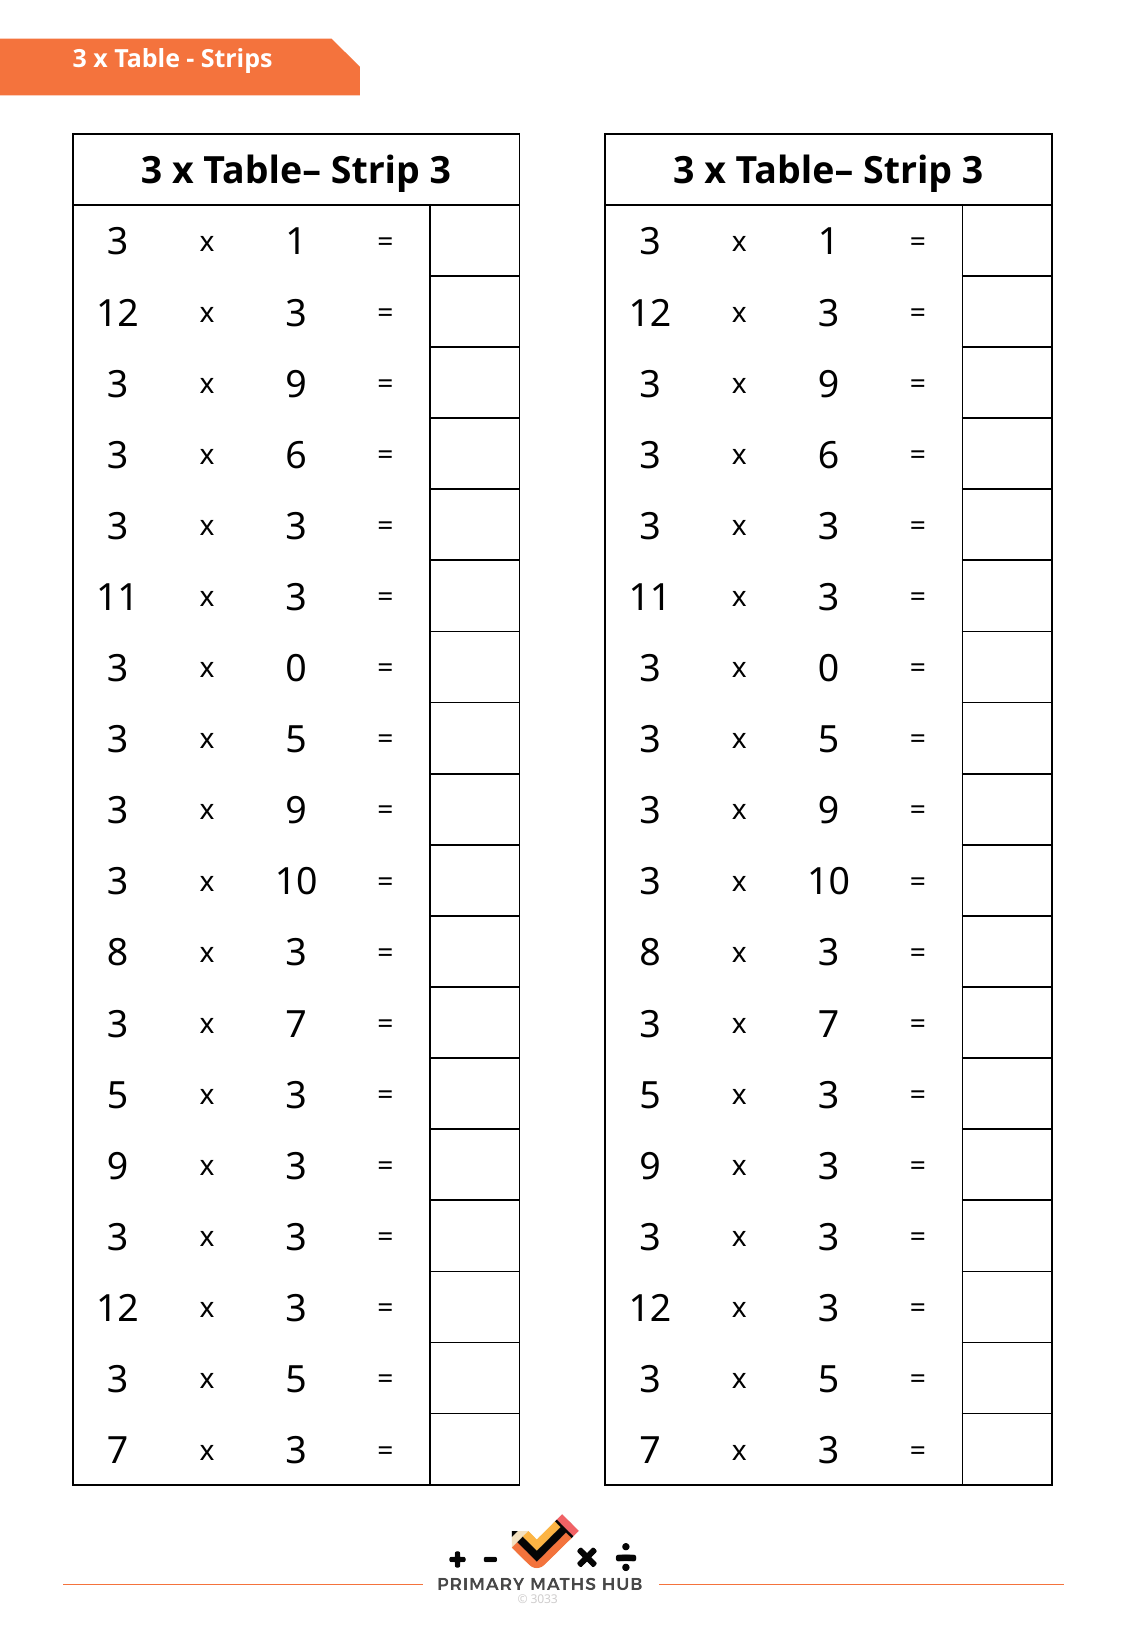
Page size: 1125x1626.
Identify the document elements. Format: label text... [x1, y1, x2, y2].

table_cell 12 [606, 276, 695, 347]
table_cell 3 [784, 1414, 873, 1484]
table_cell x [695, 987, 784, 1058]
table_cell [963, 632, 1051, 702]
table_cell 3 [252, 1414, 341, 1484]
table_cell 3 [74, 987, 162, 1058]
table_cell 9 [606, 1129, 695, 1200]
table_cell 8 [606, 916, 695, 987]
table_cell 11 [606, 560, 695, 631]
table_cell [963, 206, 1051, 275]
table_cell [431, 1343, 519, 1413]
table_cell = [341, 418, 429, 489]
table_cell x [695, 845, 784, 916]
table_cell x [162, 1343, 252, 1414]
table_cell [431, 348, 519, 417]
table_cell [963, 1343, 1051, 1413]
table_cell [963, 703, 1051, 773]
table_cell 3 [252, 560, 341, 631]
table_cell 3 [784, 916, 873, 987]
table_cell 3 [606, 347, 695, 418]
table_cell 3 [606, 703, 695, 774]
table_cell = [873, 489, 962, 560]
table_cell = [873, 347, 962, 418]
table_cell [963, 1059, 1051, 1128]
table_cell = [873, 631, 962, 703]
table_cell 9 [252, 774, 341, 845]
table_cell 6 [252, 418, 341, 489]
table_cell = [341, 1058, 429, 1129]
table_cell = [341, 560, 429, 631]
table_cell 5 [606, 1058, 695, 1129]
table_cell 10 [784, 845, 873, 916]
table_cell x [695, 1271, 784, 1343]
table_cell x [162, 1200, 252, 1271]
table_cell 5 [252, 1343, 341, 1414]
table_cell x [162, 987, 252, 1058]
table_cell x [695, 489, 784, 560]
table_cell x [695, 1129, 784, 1200]
table_cell = [873, 1200, 962, 1271]
table_cell 3 [252, 1058, 341, 1129]
table_cell x [695, 631, 784, 703]
table_cell [963, 1414, 1051, 1484]
table_cell [431, 1414, 519, 1484]
table_cell [963, 561, 1051, 631]
table_cell 3 [784, 560, 873, 631]
table_cell x [162, 347, 252, 418]
table_cell [431, 988, 519, 1057]
table_cell 3 [606, 631, 695, 703]
table_cell 7 [252, 987, 341, 1058]
table_cell = [341, 1129, 429, 1200]
table_cell x [695, 916, 784, 987]
table_cell x [162, 418, 252, 489]
table_cell [963, 1272, 1051, 1342]
table_cell 9 [74, 1129, 162, 1200]
table_cell 1 [784, 206, 873, 276]
table_cell = [341, 489, 429, 560]
table_cell 12 [74, 276, 162, 347]
table_cell 3 [784, 276, 873, 347]
table_cell 1 [252, 206, 341, 276]
table_cell [431, 632, 519, 702]
table_cell 3 [784, 1129, 873, 1200]
table_cell x [162, 916, 252, 987]
table_cell 5 [252, 703, 341, 774]
table_cell = [873, 1343, 962, 1414]
table_cell x [695, 206, 784, 276]
table_cell [431, 277, 519, 346]
table_cell 9 [252, 347, 341, 418]
table_cell = [341, 1200, 429, 1271]
table_cell = [341, 276, 429, 347]
table_cell = [341, 347, 429, 418]
table_header 3 x Table– Strip 3 [606, 135, 1051, 204]
table_cell 12 [74, 1271, 162, 1343]
table_cell = [873, 774, 962, 845]
table_cell [431, 1201, 519, 1271]
table_cell = [341, 916, 429, 987]
table_cell 3 [74, 703, 162, 774]
table_cell = [341, 1343, 429, 1414]
text_box 3 x Table - Strips [0, 37, 361, 97]
table_cell x [162, 774, 252, 845]
table_cell 3 [74, 631, 162, 703]
table_cell x [695, 347, 784, 418]
table_cell 7 [74, 1414, 162, 1484]
table_cell x [695, 1058, 784, 1129]
table_cell 3 [74, 418, 162, 489]
table_cell [963, 917, 1051, 986]
table_cell [963, 419, 1051, 488]
table_cell [963, 348, 1051, 417]
table_cell [431, 1272, 519, 1342]
table_cell 3 [784, 1200, 873, 1271]
table_cell = [873, 560, 962, 631]
table_cell [963, 775, 1051, 844]
table_cell 3 [252, 916, 341, 987]
table_cell [431, 206, 519, 275]
table_cell = [873, 418, 962, 489]
table_cell x [162, 276, 252, 347]
table_cell 0 [784, 631, 873, 703]
table_cell x [162, 1129, 252, 1200]
table_cell 6 [784, 418, 873, 489]
table_cell 3 [606, 1200, 695, 1271]
table_cell x [162, 1058, 252, 1129]
table_cell x [695, 703, 784, 774]
table_cell 3 [252, 1271, 341, 1343]
table_cell = [341, 845, 429, 916]
table_cell [963, 846, 1051, 915]
table_cell [431, 846, 519, 915]
table_cell = [341, 1271, 429, 1343]
table_cell = [341, 774, 429, 845]
table_cell 3 [252, 489, 341, 560]
table_cell 11 [74, 560, 162, 631]
table_header 3 x Table– Strip 3 [74, 135, 519, 204]
table_cell [431, 1059, 519, 1128]
table_cell x [695, 418, 784, 489]
table_cell x [695, 774, 784, 845]
table_cell 5 [784, 1343, 873, 1414]
table_cell = [873, 845, 962, 916]
table_cell [431, 1130, 519, 1199]
table_cell [431, 490, 519, 559]
table_cell = [873, 1271, 962, 1343]
table_cell = [873, 1129, 962, 1200]
table_cell x [695, 560, 784, 631]
table_cell 3 [606, 845, 695, 916]
table_cell 3 [606, 987, 695, 1058]
table_cell 7 [606, 1414, 695, 1484]
table_cell x [162, 206, 252, 276]
text_box © 3033 [429, 1584, 646, 1614]
table_cell 3 [74, 845, 162, 916]
table_cell 5 [784, 703, 873, 774]
table_cell x [695, 276, 784, 347]
table_cell = [873, 916, 962, 987]
table_cell 3 [606, 1343, 695, 1414]
table_cell 3 [606, 418, 695, 489]
table_cell [431, 561, 519, 631]
table_cell = [873, 1058, 962, 1129]
table_cell 3 [606, 489, 695, 560]
table_cell 7 [784, 987, 873, 1058]
table_cell 3 [784, 1271, 873, 1343]
table_cell x [162, 1271, 252, 1343]
table_cell [431, 419, 519, 488]
table_cell x [162, 845, 252, 916]
table_cell 8 [74, 916, 162, 987]
table_cell 9 [784, 347, 873, 418]
table_cell [963, 988, 1051, 1057]
table_cell = [873, 1414, 962, 1484]
table_cell 3 [74, 774, 162, 845]
table_cell 10 [252, 845, 341, 916]
table_cell 9 [784, 774, 873, 845]
table_cell [431, 917, 519, 986]
table_cell [963, 1130, 1051, 1199]
table_cell = [341, 206, 429, 276]
table_cell 3 [74, 206, 162, 276]
table_cell = [341, 631, 429, 703]
table_cell [431, 775, 519, 844]
table_cell x [695, 1343, 784, 1414]
table_cell 3 [74, 489, 162, 560]
table_cell x [695, 1200, 784, 1271]
table_cell 3 [252, 1200, 341, 1271]
table_cell x [162, 560, 252, 631]
table_cell = [873, 206, 962, 276]
table_cell x [162, 631, 252, 703]
table_cell 12 [606, 1271, 695, 1343]
table_cell [963, 1201, 1051, 1271]
table_cell 3 [74, 1343, 162, 1414]
table_cell x [162, 703, 252, 774]
table_cell 5 [74, 1058, 162, 1129]
table_cell [963, 490, 1051, 559]
table_cell 3 [784, 1058, 873, 1129]
table_cell 0 [252, 631, 341, 703]
table_cell = [873, 703, 962, 774]
table_cell 3 [784, 489, 873, 560]
table_cell = [341, 703, 429, 774]
table_cell 3 [252, 276, 341, 347]
table_cell = [873, 987, 962, 1058]
table_cell 3 [606, 774, 695, 845]
table_cell = [341, 1414, 429, 1484]
table_cell 3 [606, 206, 695, 276]
table_cell x [695, 1414, 784, 1484]
table_cell x [162, 1414, 252, 1484]
table_cell = [341, 987, 429, 1058]
table_cell [963, 277, 1051, 346]
picture [432, 1512, 648, 1597]
table_cell x [162, 489, 252, 560]
table_cell 3 [252, 1129, 341, 1200]
table_cell 3 [74, 1200, 162, 1271]
table_cell [431, 703, 519, 773]
table_cell 3 [74, 347, 162, 418]
table_cell = [873, 276, 962, 347]
